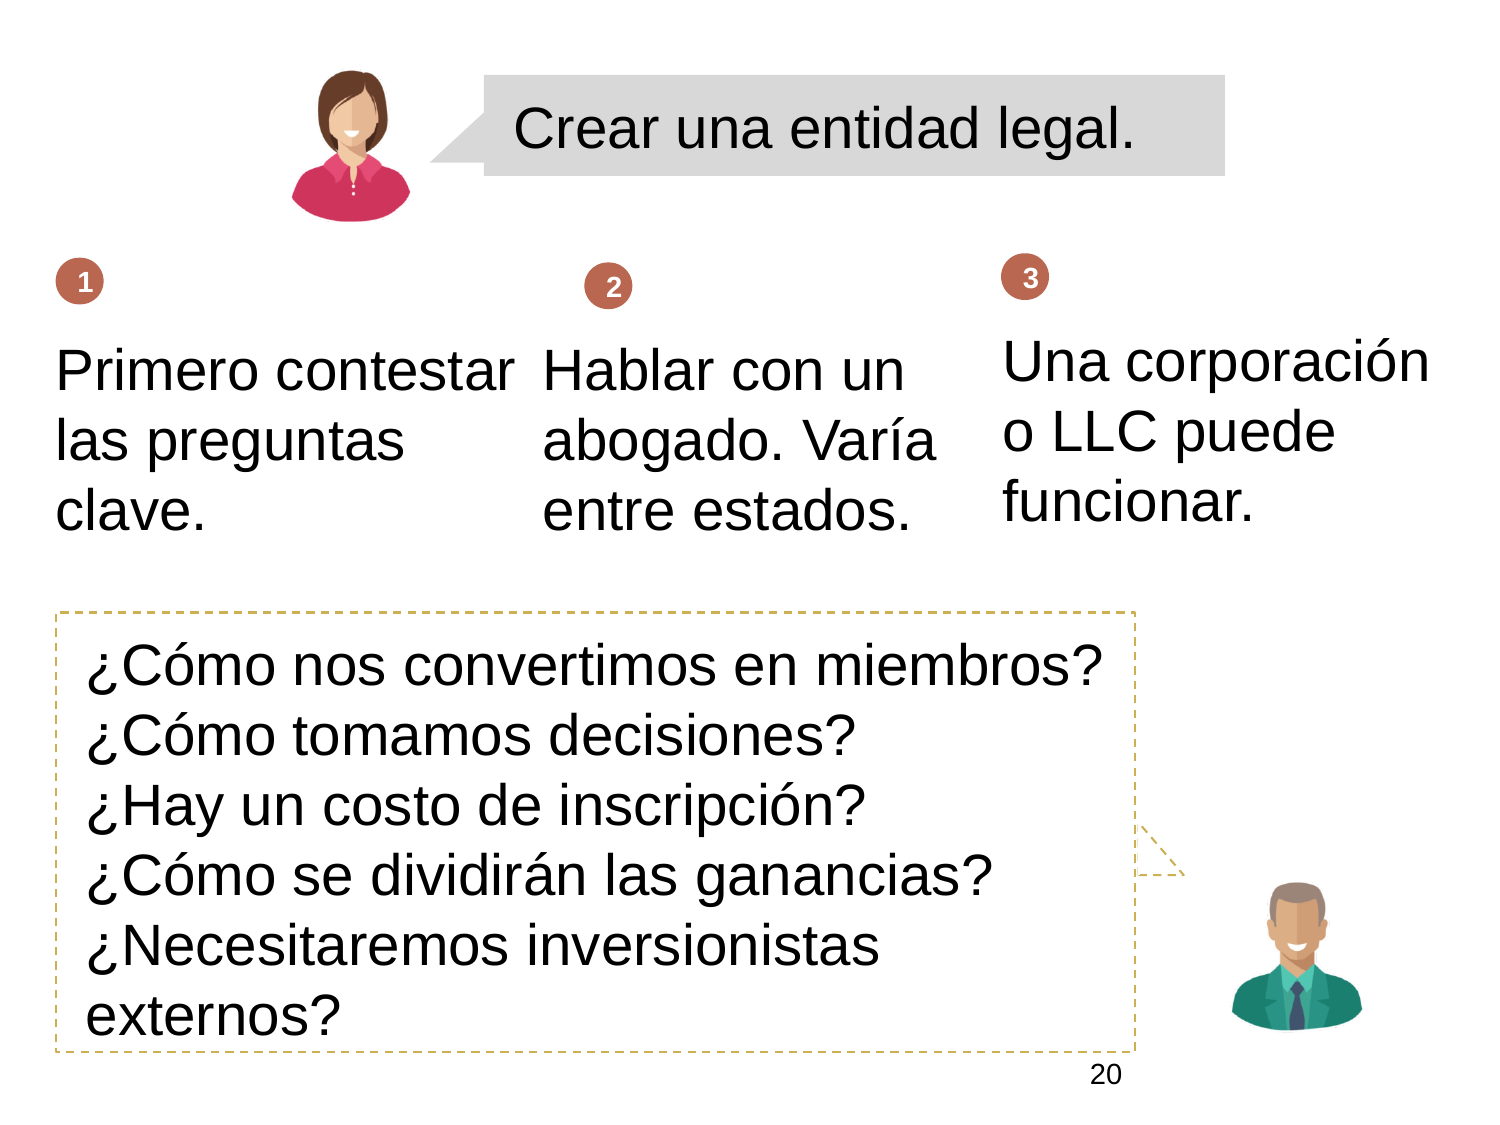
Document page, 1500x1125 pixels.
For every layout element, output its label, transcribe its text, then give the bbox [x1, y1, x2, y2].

text_box 3 [1001, 253, 1050, 300]
picture [1224, 869, 1380, 1041]
text_box 2 [584, 262, 633, 310]
text_box Primero contestar las preguntas clave. [40, 324, 538, 536]
text_box Una corporación o LLC puede funcionar. [987, 315, 1475, 527]
text_box 1 [55, 257, 104, 305]
picture [274, 63, 431, 235]
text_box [55, 612, 1188, 1053]
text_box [434, 74, 1226, 177]
text_box Hablar con un abogado. Varía entre estados. [538, 324, 973, 536]
slide_number ‹#› [1074, 1042, 1425, 1103]
